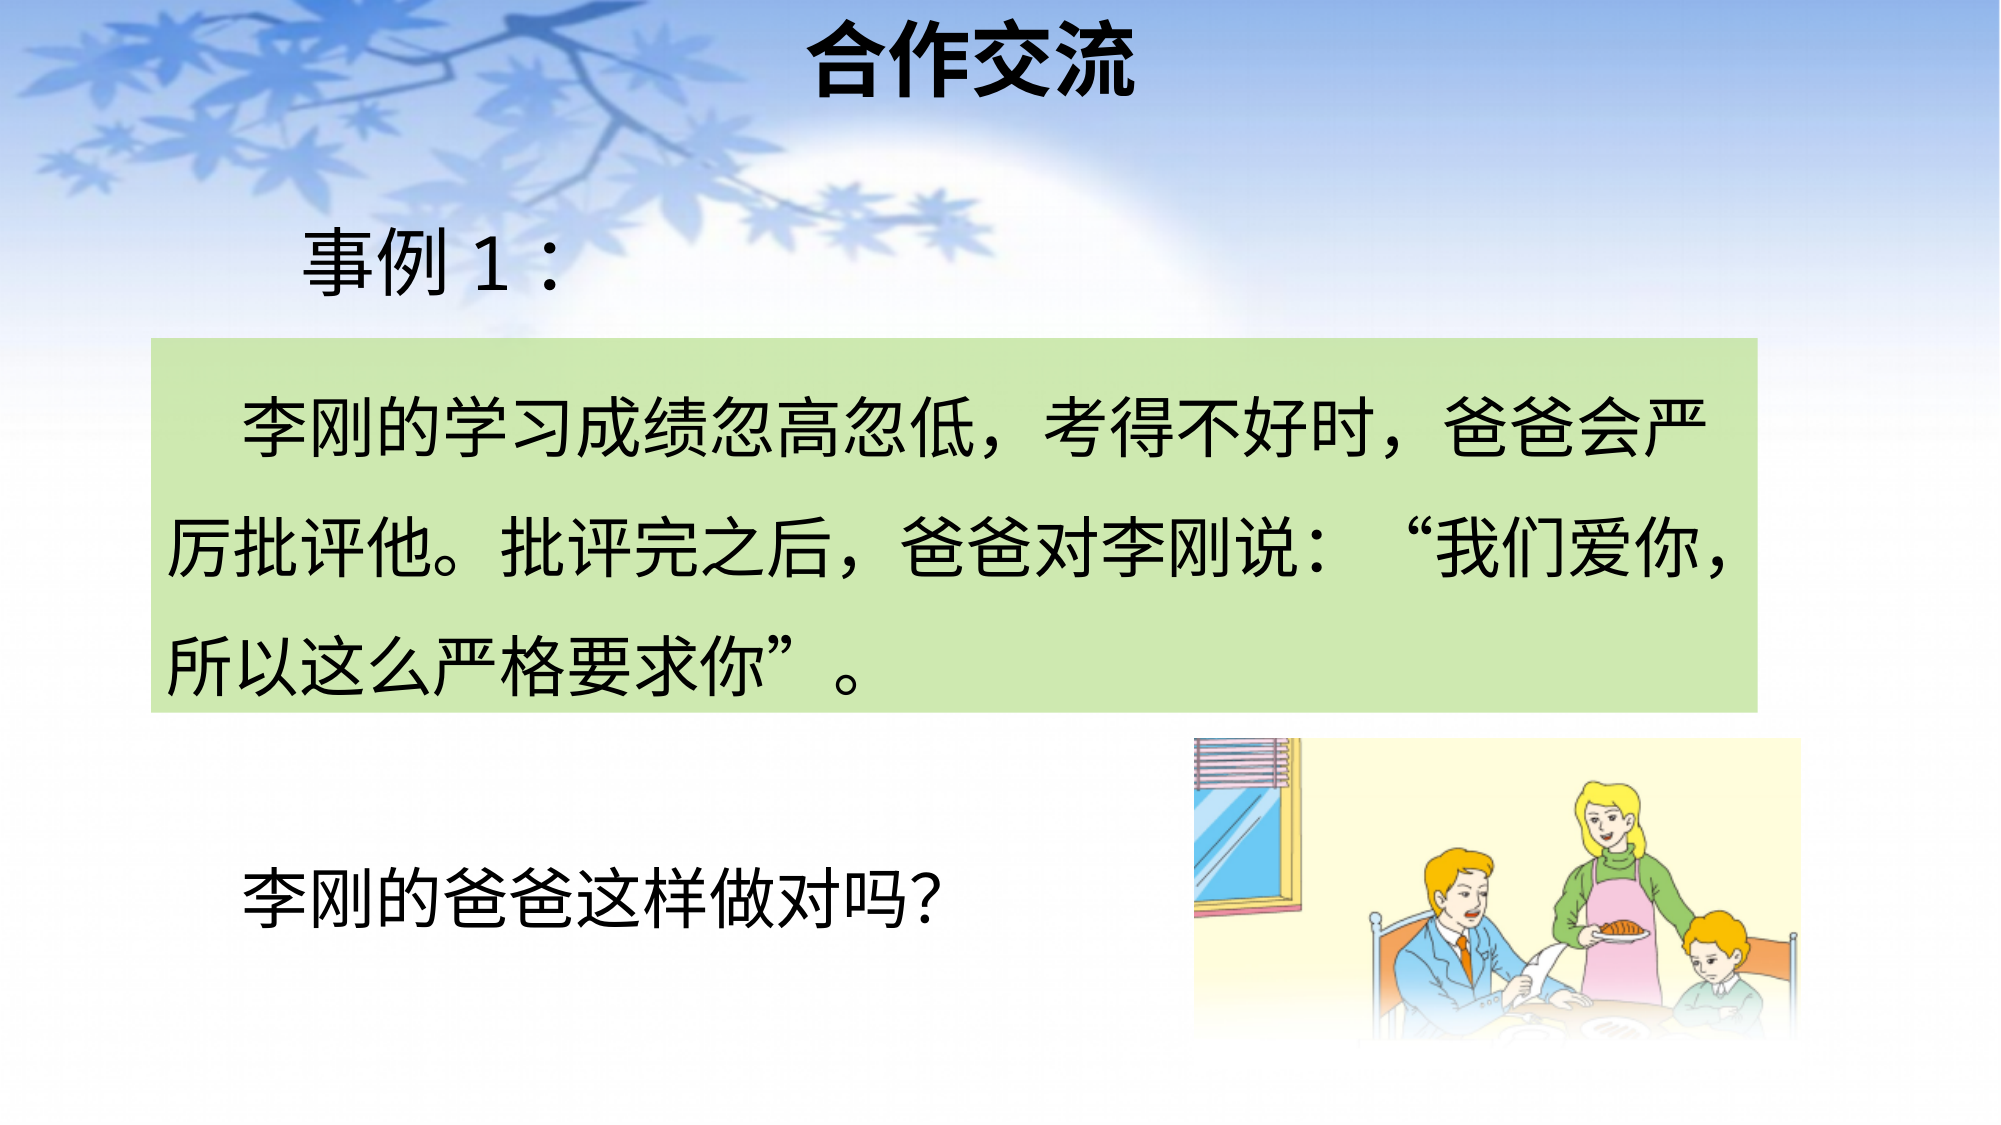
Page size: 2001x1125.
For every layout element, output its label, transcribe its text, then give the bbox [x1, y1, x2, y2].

picture [0, 0, 2001, 1125]
text_box 合作交流 [0, 0, 1971, 115]
text_box 李刚的学习成绩忽高忽低，考得不好时，爸爸会严厉批评他。批评完之后，爸爸对李刚说：“我们爱你，所以这么严格要求你”。 [151, 338, 1758, 713]
text_box 事例1： [285, 207, 702, 313]
text_box 李刚的爸爸这样做对吗？ [151, 809, 1163, 945]
